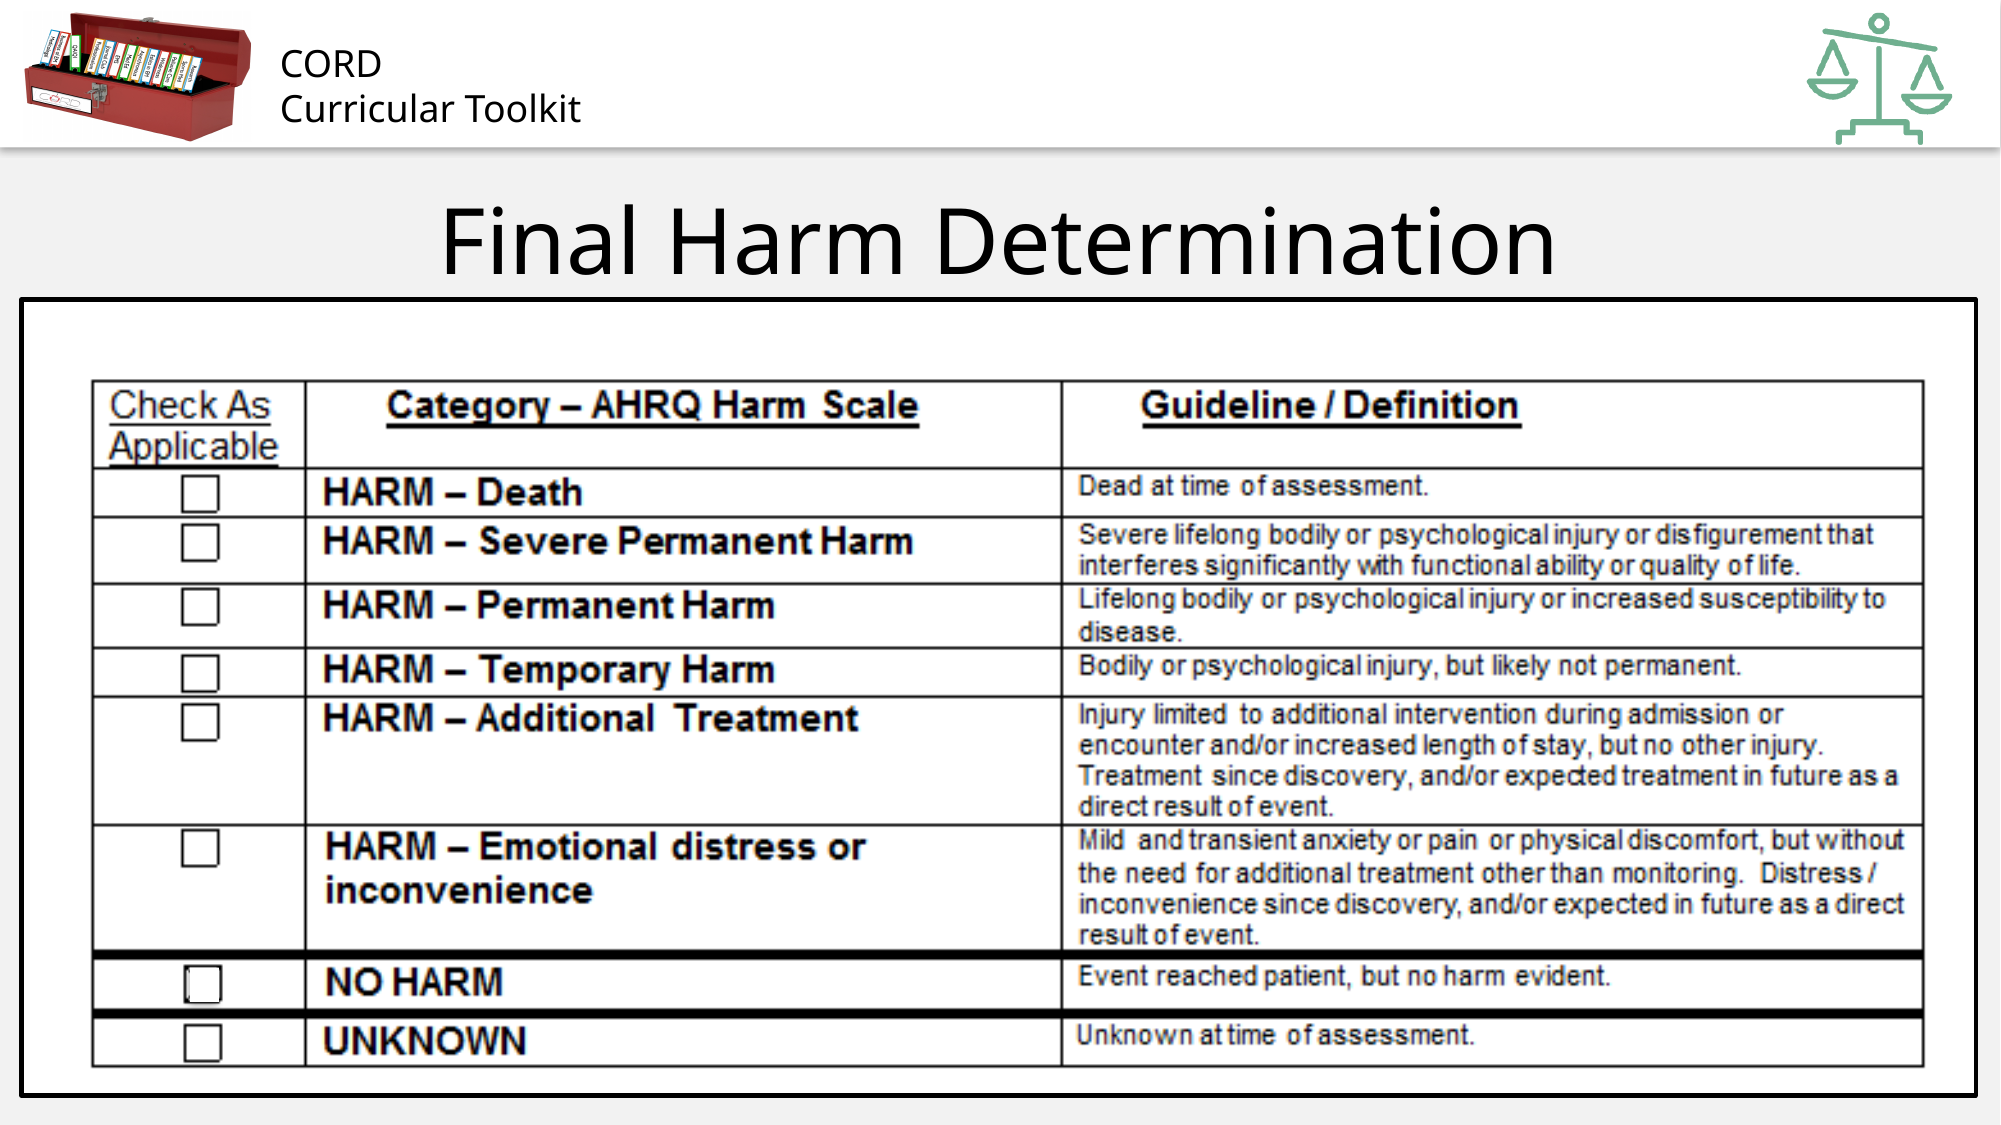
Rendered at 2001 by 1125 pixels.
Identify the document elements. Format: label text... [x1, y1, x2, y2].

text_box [23, 301, 1974, 1094]
text_box Final Harm Determination [99, 143, 1900, 297]
picture [1796, 0, 1961, 161]
